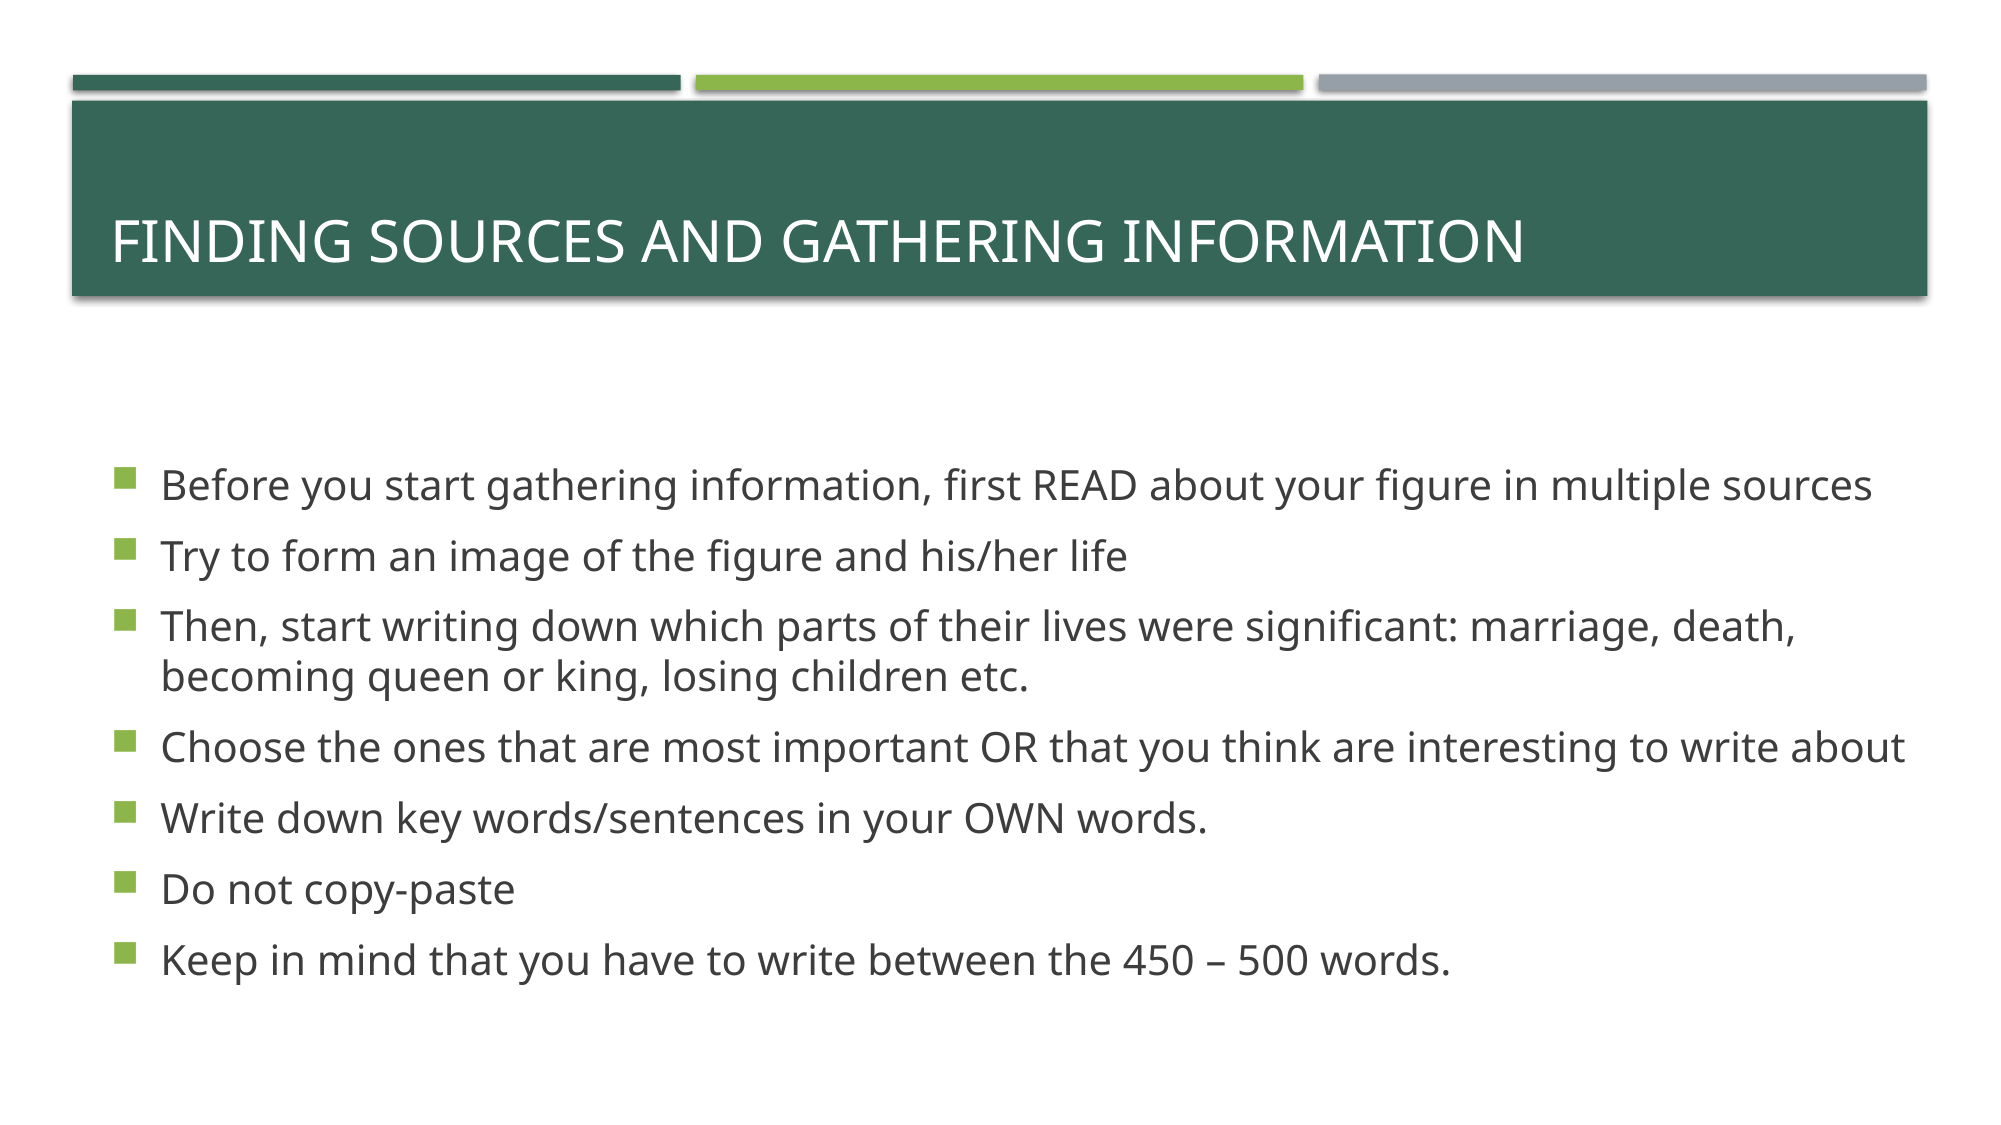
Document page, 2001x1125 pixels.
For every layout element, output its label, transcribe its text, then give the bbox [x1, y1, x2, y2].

list Before you start gathering information, first READ about your figure in multiple sources Try to form an image of the figure and his/her life Then, start writing down which parts of their lives were significant: marriage, death, becoming queen or king, losing children etc. Choose the ones that are most important OR that you think are interesting to write about Write down key words/sentences in your OWN words. Do not copy-paste Keep in mind that you have to write between the 450 – 500 words. [95, 357, 1967, 1085]
title Finding sources and gathering information [95, 115, 1905, 282]
